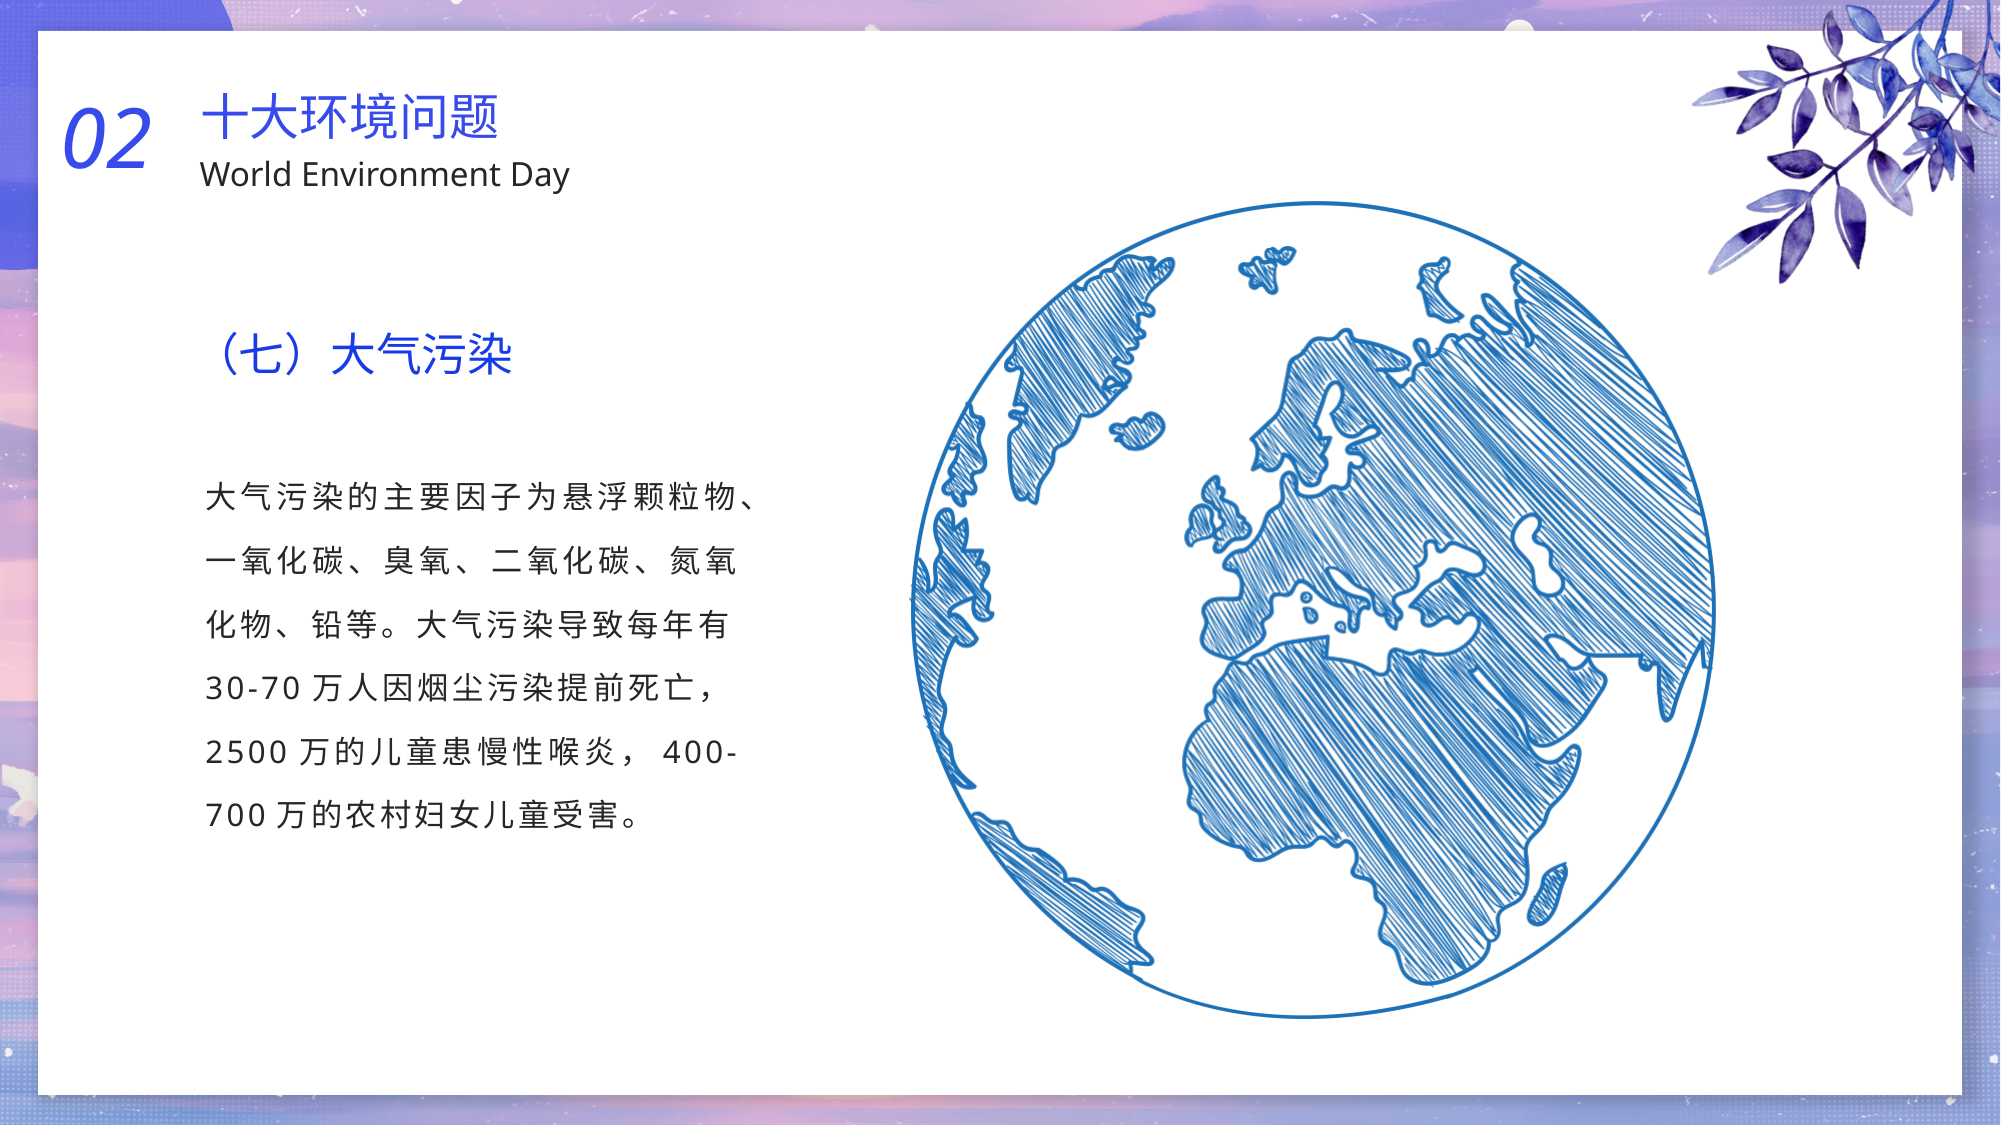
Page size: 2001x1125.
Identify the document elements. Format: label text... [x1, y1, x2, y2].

picture [0, 0, 2001, 1125]
list 大气污染的主要因子为悬浮颗粒物、一氧化碳、臭氧、二氧化碳、氮氧化物、铅等。大气污染导致每年有30-70万人因烟尘污染提前死亡，2500万的儿童患慢性喉炎，400-700万的农村妇女儿童受害。 [176, 444, 756, 907]
text_box （七）大气污染 [178, 284, 529, 388]
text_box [40, 77, 729, 202]
